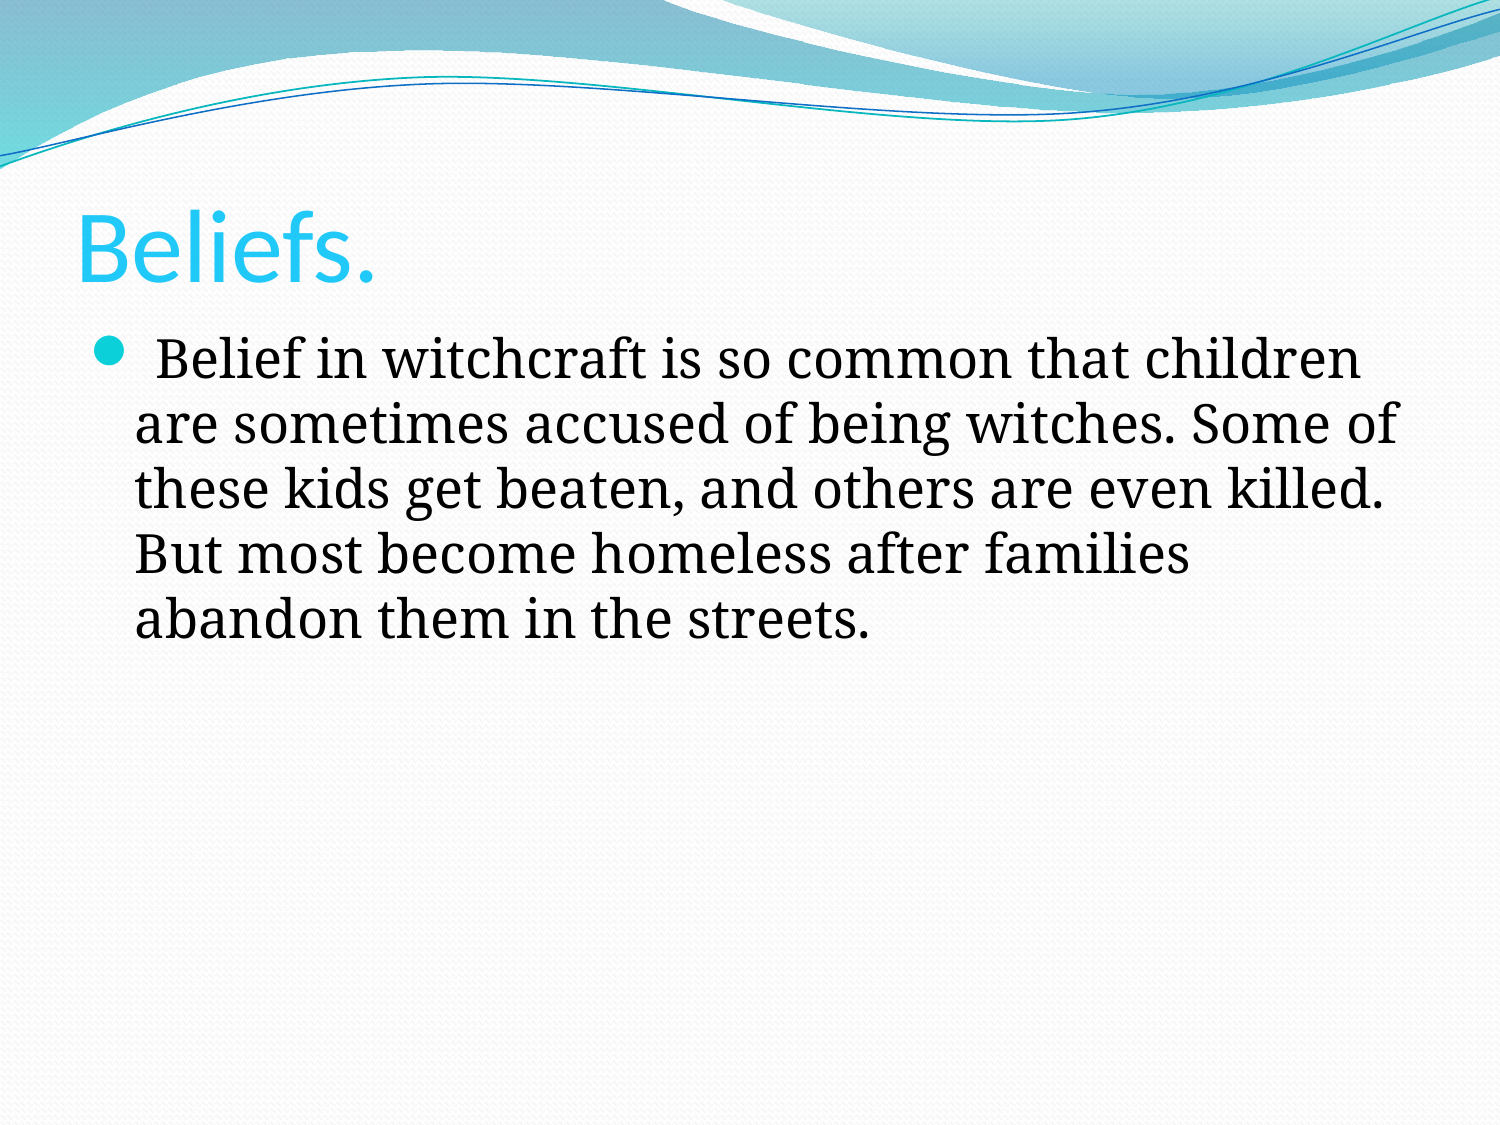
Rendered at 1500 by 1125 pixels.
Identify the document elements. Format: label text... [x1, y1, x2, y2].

list Belief in witchcraft is so common that children are sometimes accused of being witches. Some of these kids get beaten, and others are even killed. But most become homeless after families abandon them in the streets. [75, 317, 1425, 1038]
title Beliefs. [75, 115, 1425, 303]
